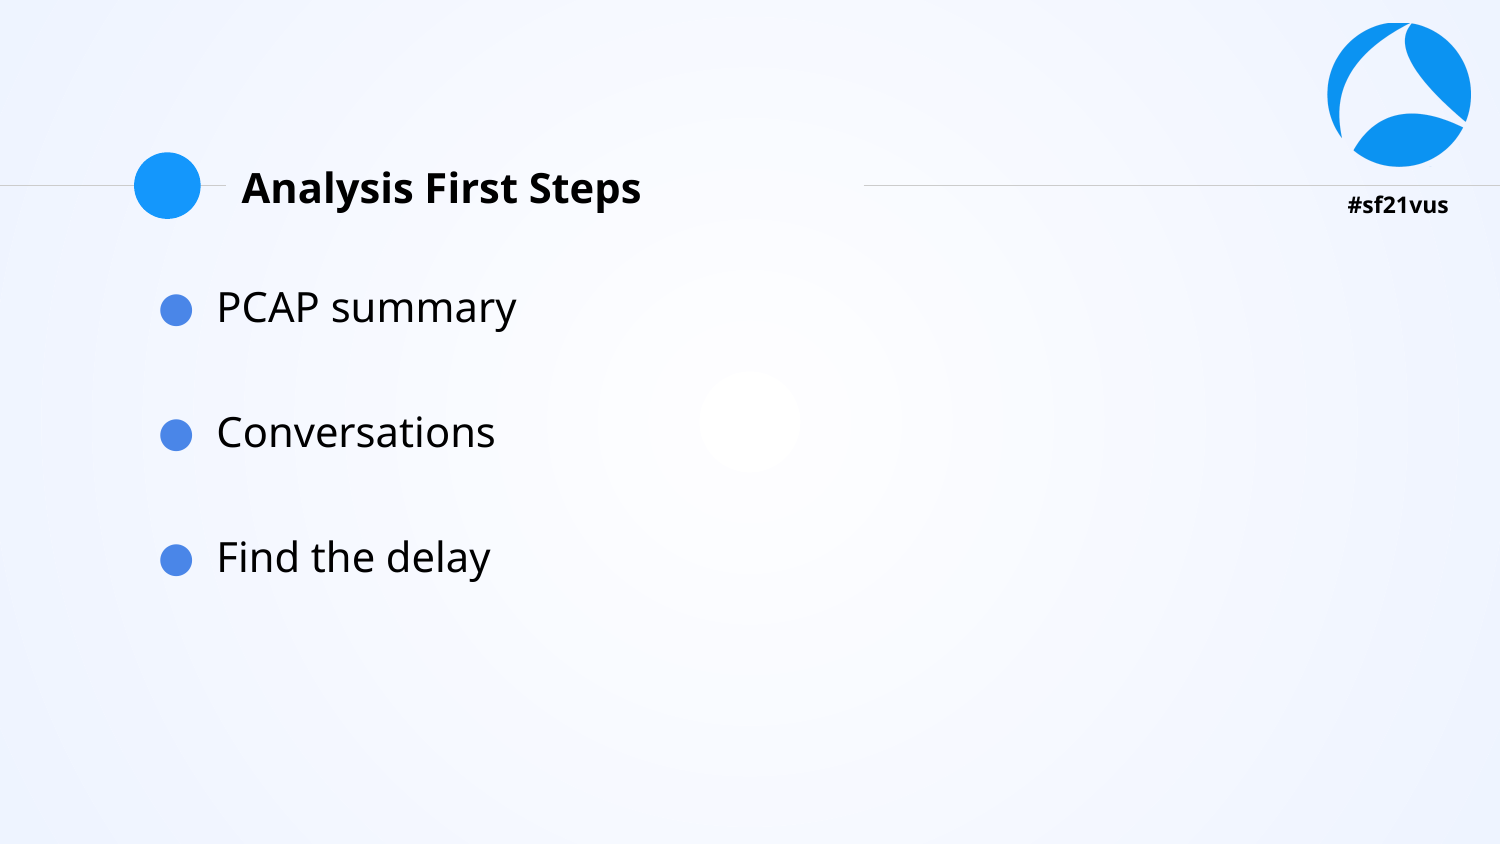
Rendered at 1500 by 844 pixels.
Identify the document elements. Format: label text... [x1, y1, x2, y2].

list PCAP summary Conversations Find the delay [126, 265, 1163, 796]
picture [1327, 23, 1471, 167]
title Analysis First Steps [226, 151, 863, 223]
